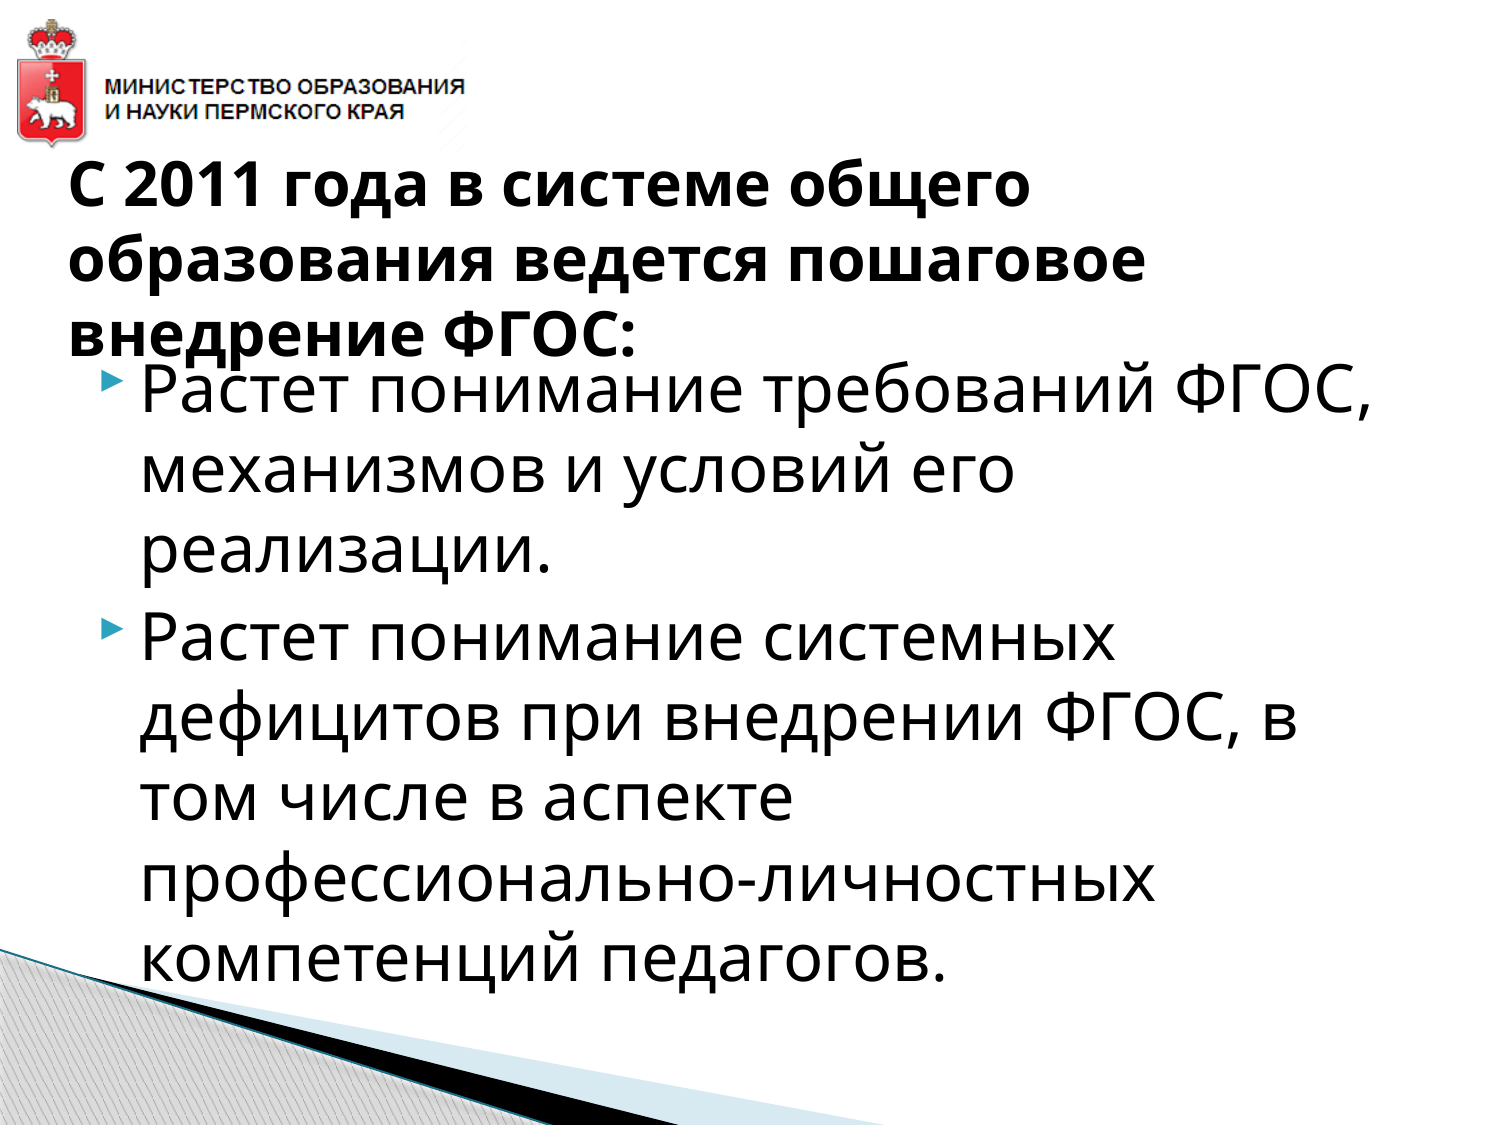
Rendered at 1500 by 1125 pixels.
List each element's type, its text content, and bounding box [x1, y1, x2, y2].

picture [17, 18, 467, 153]
list Растет понимание требований ФГОС, механизмов и условий его реализации. Растет понимание системных дефицитов при внедрении ФГОС, в том числе в аспекте профессионально-личностных компетенций педагогов. [64, 350, 1425, 1125]
title С 2011 года в системе общего образования ведется пошаговое внедрение ФГОС: [53, 162, 1471, 350]
